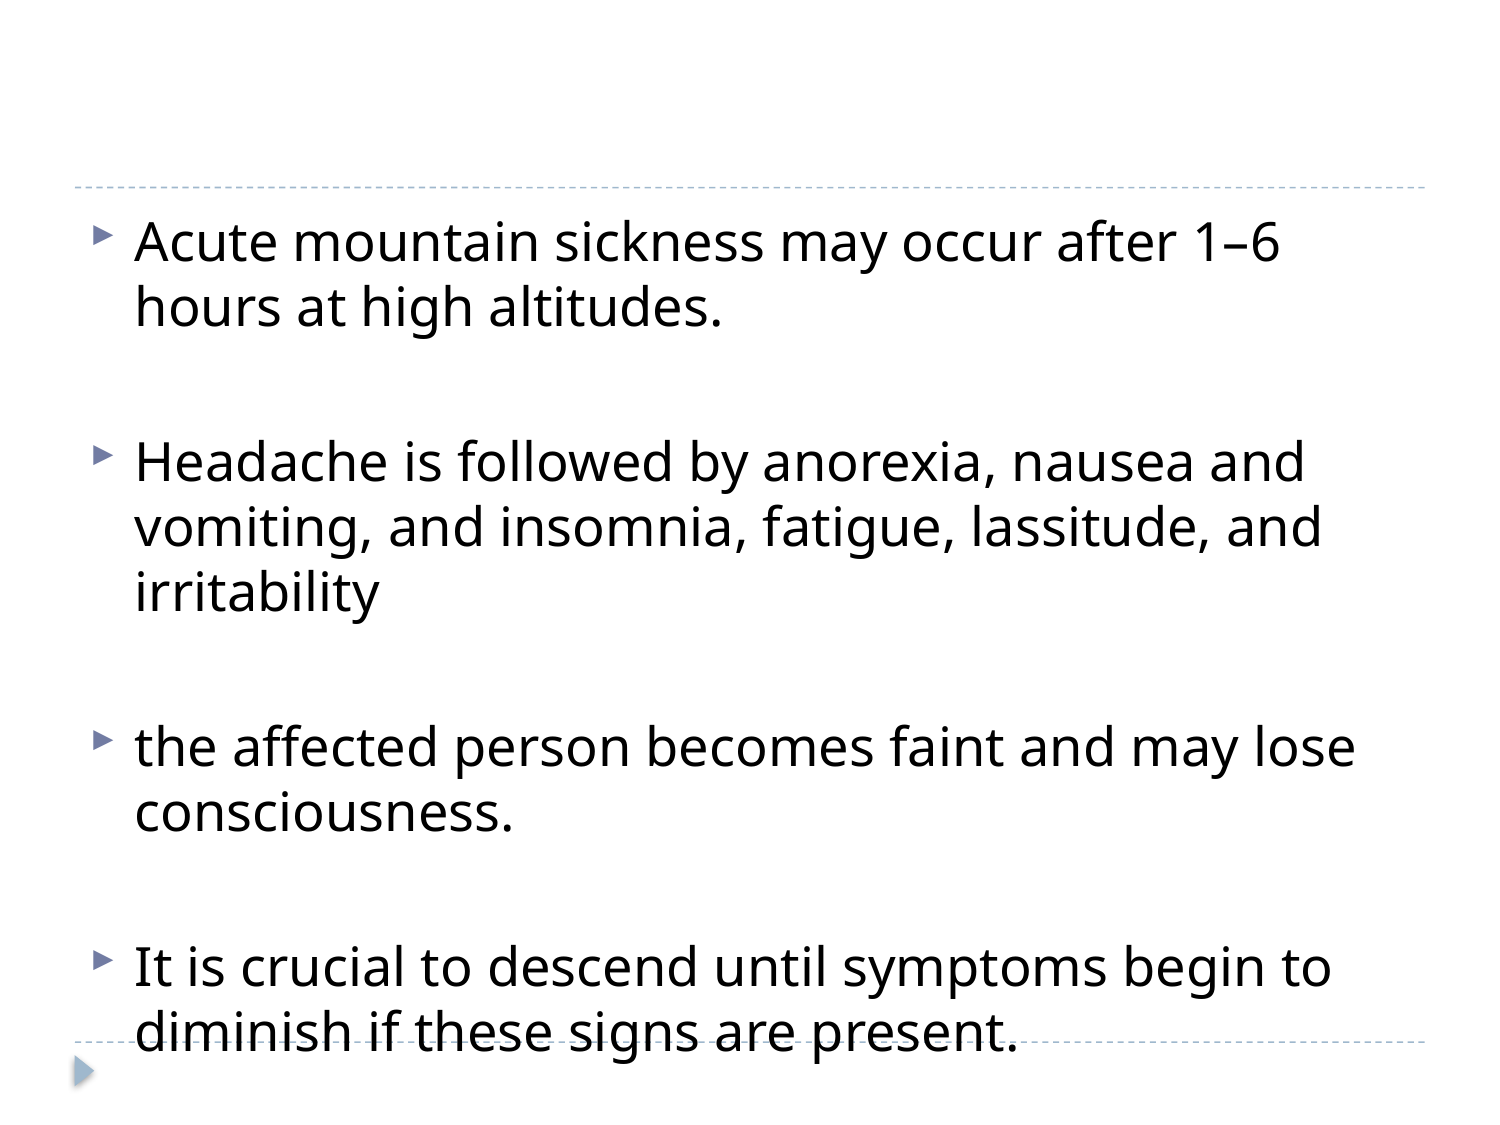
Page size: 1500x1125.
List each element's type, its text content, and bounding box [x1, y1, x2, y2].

list Acute mountain sickness may occur after 1–6 hours at high altitudes. Headache is followed by anorexia, nausea and vomiting, and insomnia, fatigue, lassitude, and irritability the affected person becomes faint and may lose consciousness. It is crucial to descend until symptoms begin to diminish if these signs are present. [75, 200, 1425, 1010]
